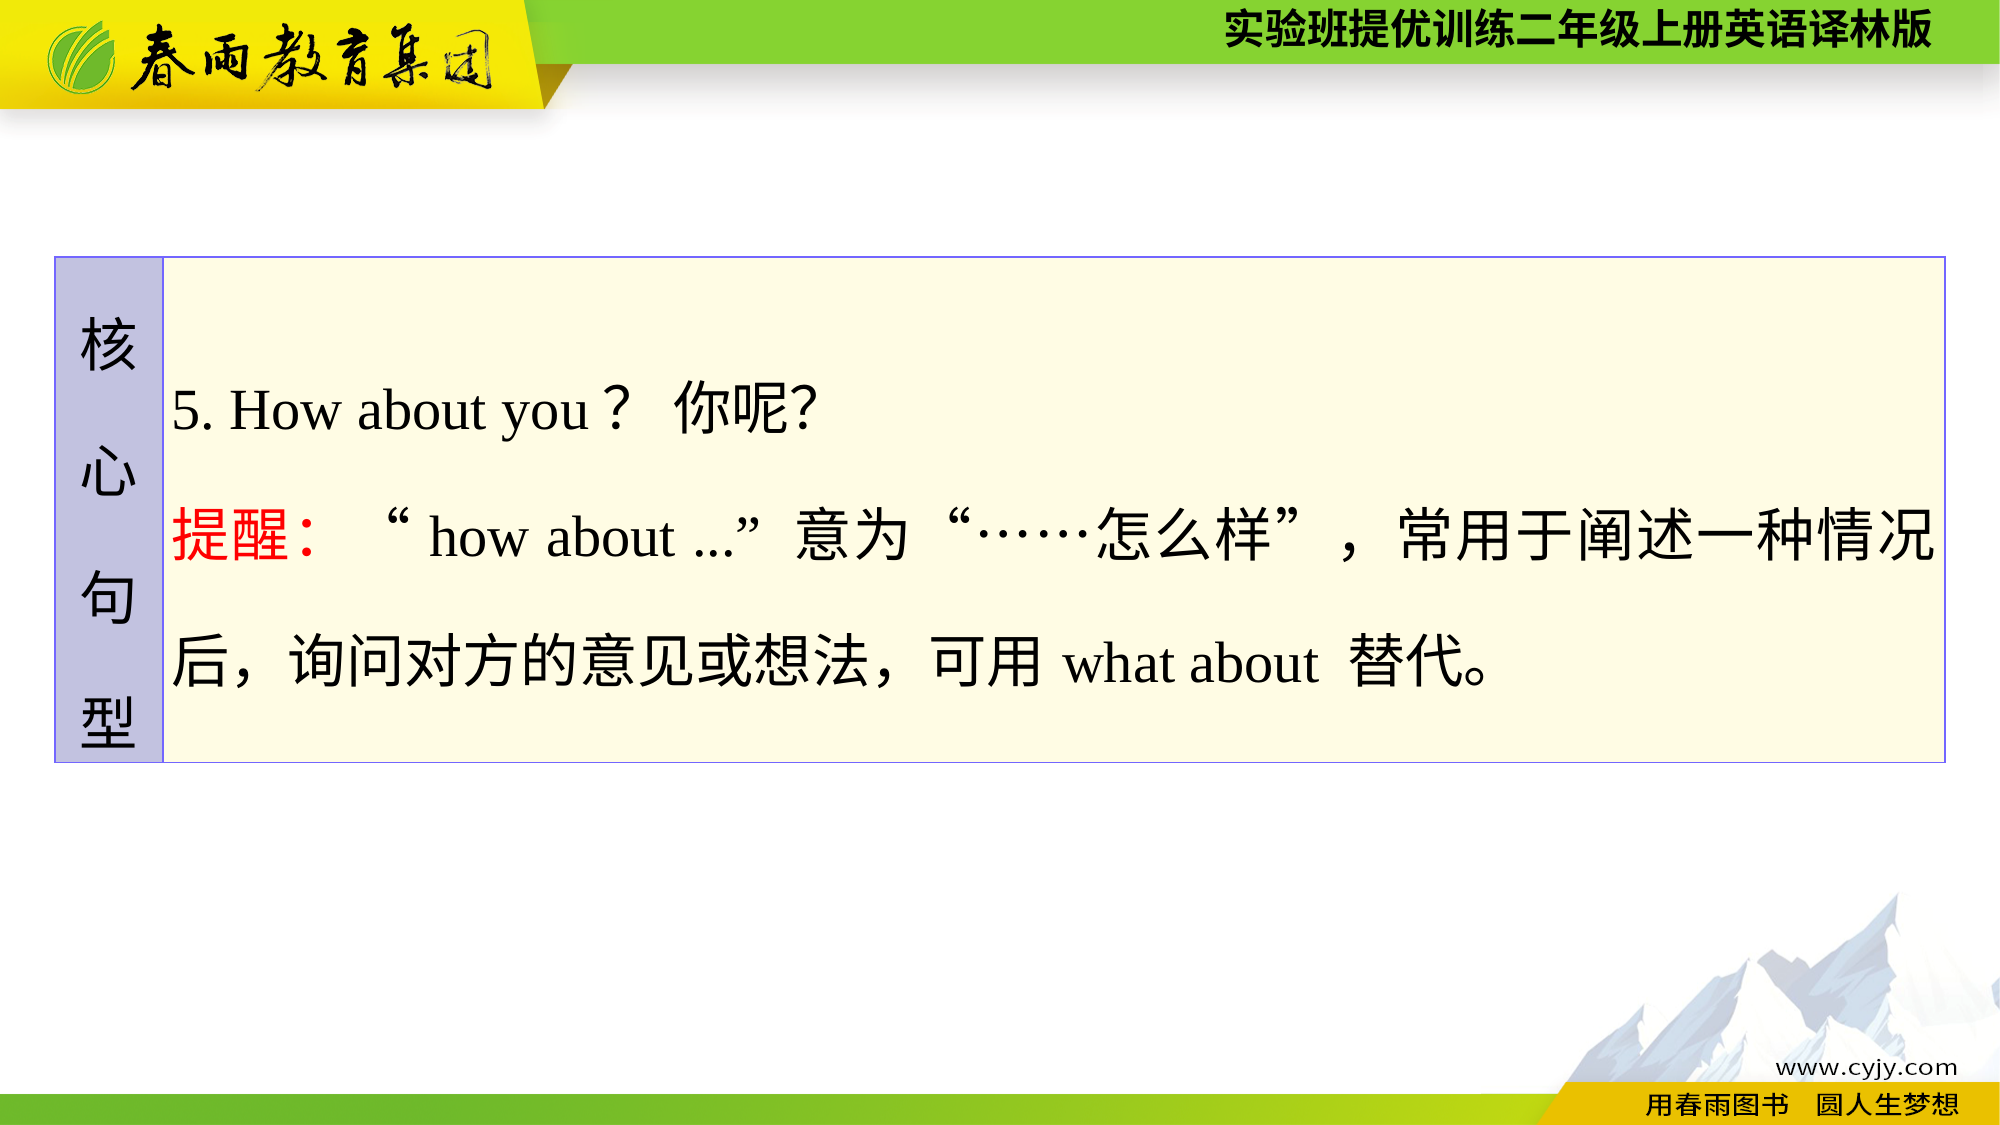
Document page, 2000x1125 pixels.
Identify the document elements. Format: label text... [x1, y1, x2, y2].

table_header 5. How about you？ 你呢？ 提醒：“how about ...” 意为“……怎么样”，常用于阐述一种情况后，询问对方的意见或想法，可用what about 替代。 [164, 258, 1944, 762]
picture [0, 0, 2000, 1125]
table_header 核 心 句 型 [56, 258, 162, 762]
